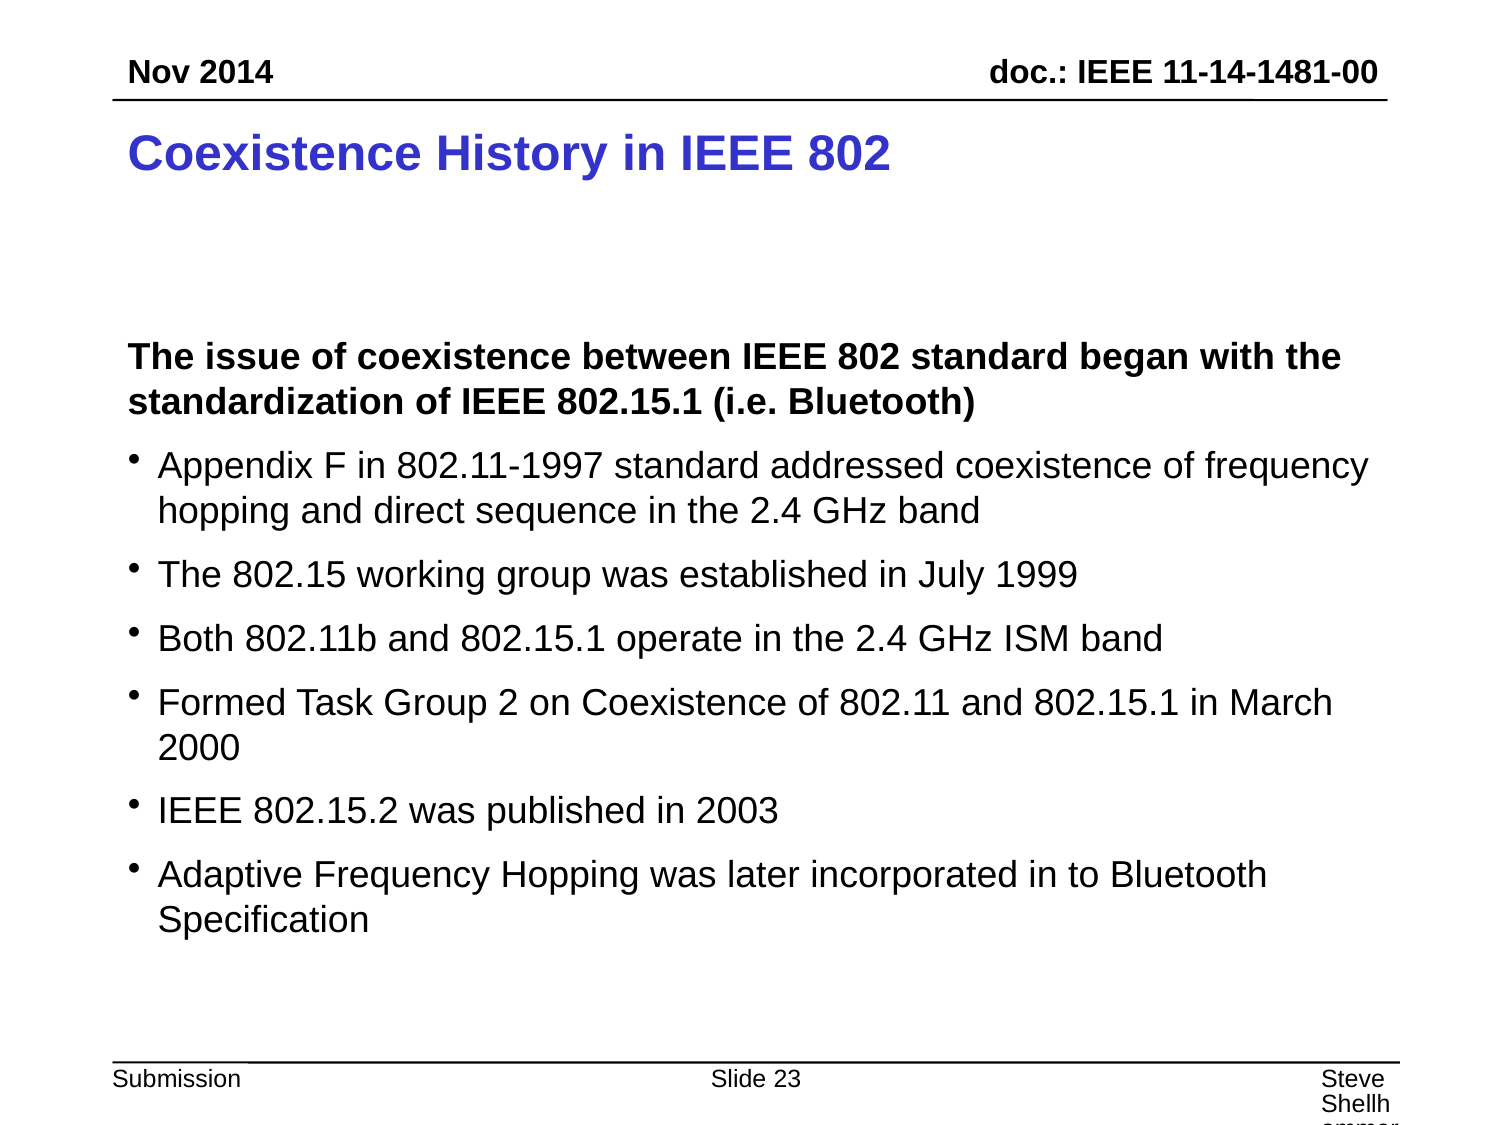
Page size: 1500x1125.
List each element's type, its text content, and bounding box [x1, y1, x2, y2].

footer Steve Shellhammer, Qualcomm [1320, 1061, 1402, 1093]
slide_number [112, 40, 463, 101]
title Coexistence History in IEEE 802 [112, 112, 1388, 288]
slide_number Slide 23 [709, 1061, 803, 1093]
list The issue of coexistence between IEEE 802 standard began with the standardization of IEEE 802.15.1 (i.e. Bluetooth) Appendix F in 802.11-1997 standard addressed coexistence of frequency hopping and direct sequence in the 2.4 GHz band The 802.15 working group was established in July 1999 Both 802.11b and 802.15.1 operate in the 2.4 GHz ISM band Formed Task Group 2 on Coexistence of 802.11 and 802.15.1 in March 2000 IEEE 802.15.2 was published in 2003 Adaptive Frequency Hopping was later incorporated in to Bluetooth Specification [112, 324, 1388, 1000]
